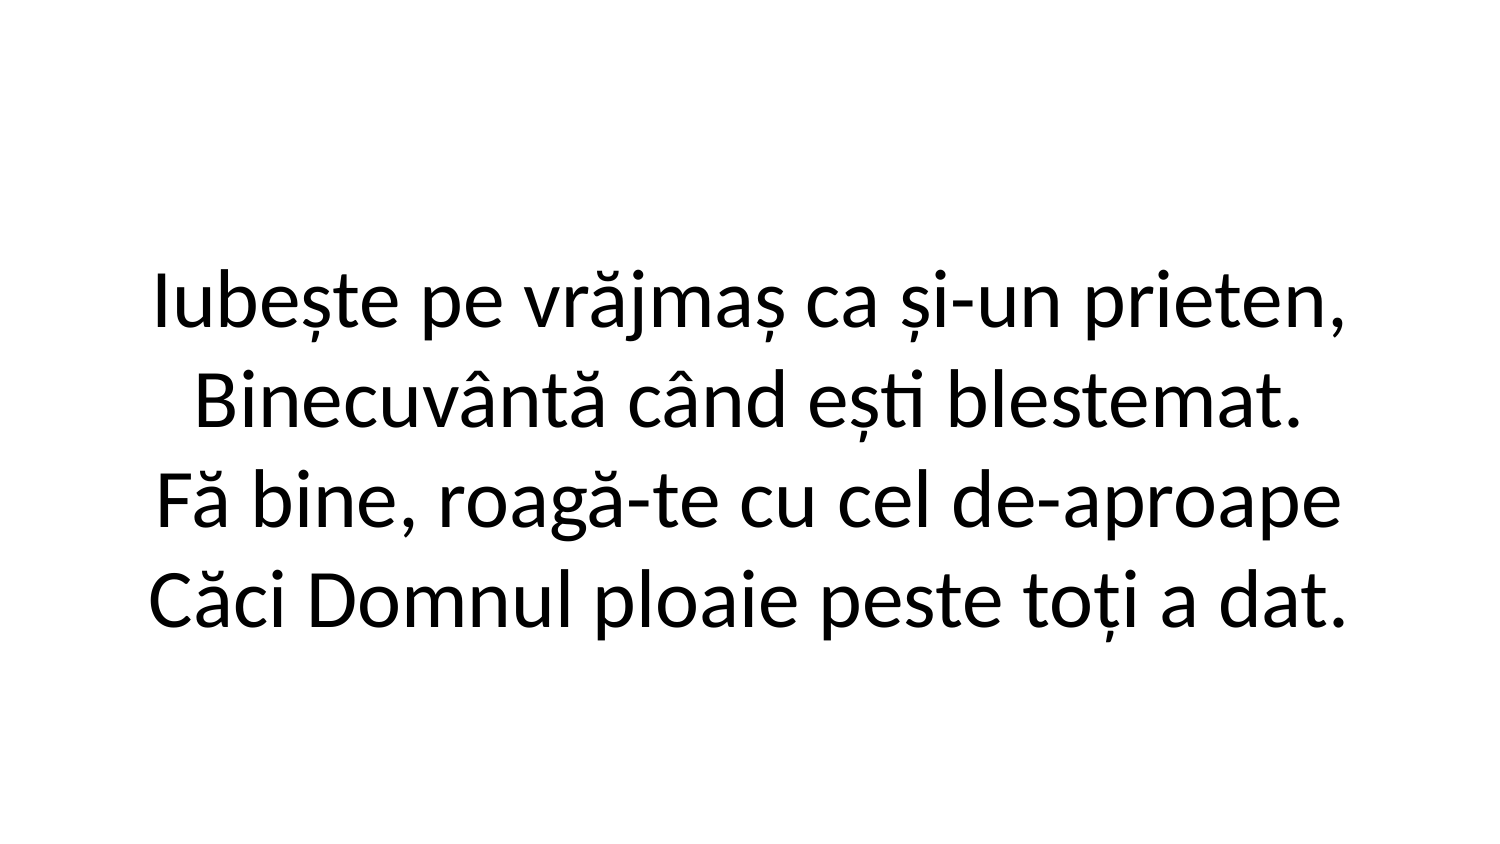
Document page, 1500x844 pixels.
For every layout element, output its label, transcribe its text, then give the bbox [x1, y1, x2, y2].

text_box Iubește pe vrăjmaș ca și-un prieten, Binecuvântă când ești blestemat. Fă bine, roagă-te cu cel de-aproape Căci Domnul ploaie peste toți a dat. [134, 192, 1366, 652]
